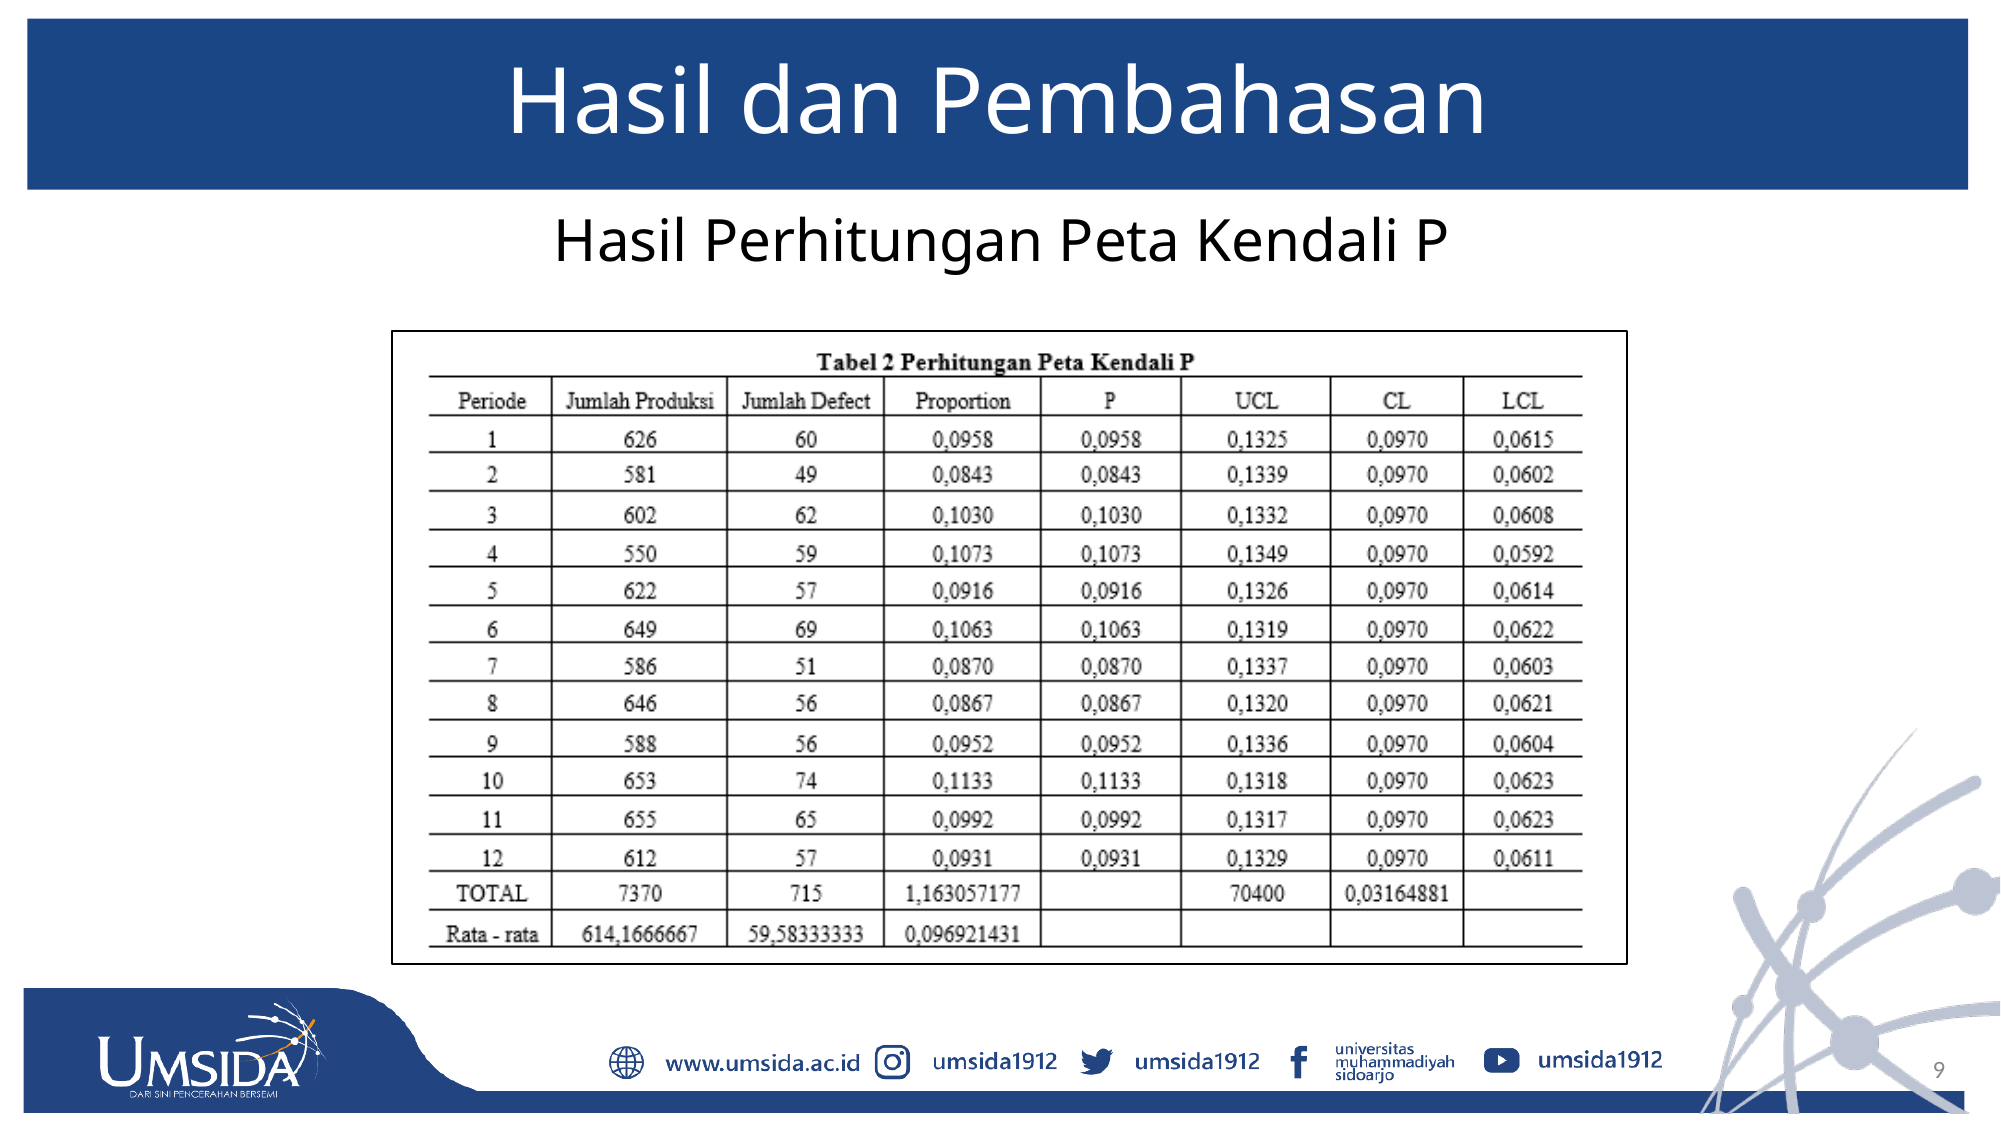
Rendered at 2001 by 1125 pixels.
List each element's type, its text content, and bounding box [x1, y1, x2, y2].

list Hasil Perhitungan Peta Kendali P [27, 203, 1969, 1039]
title Hasil dan Pembahasan [27, 18, 1969, 190]
picture [392, 331, 1627, 964]
picture [23, 51, 2001, 1114]
